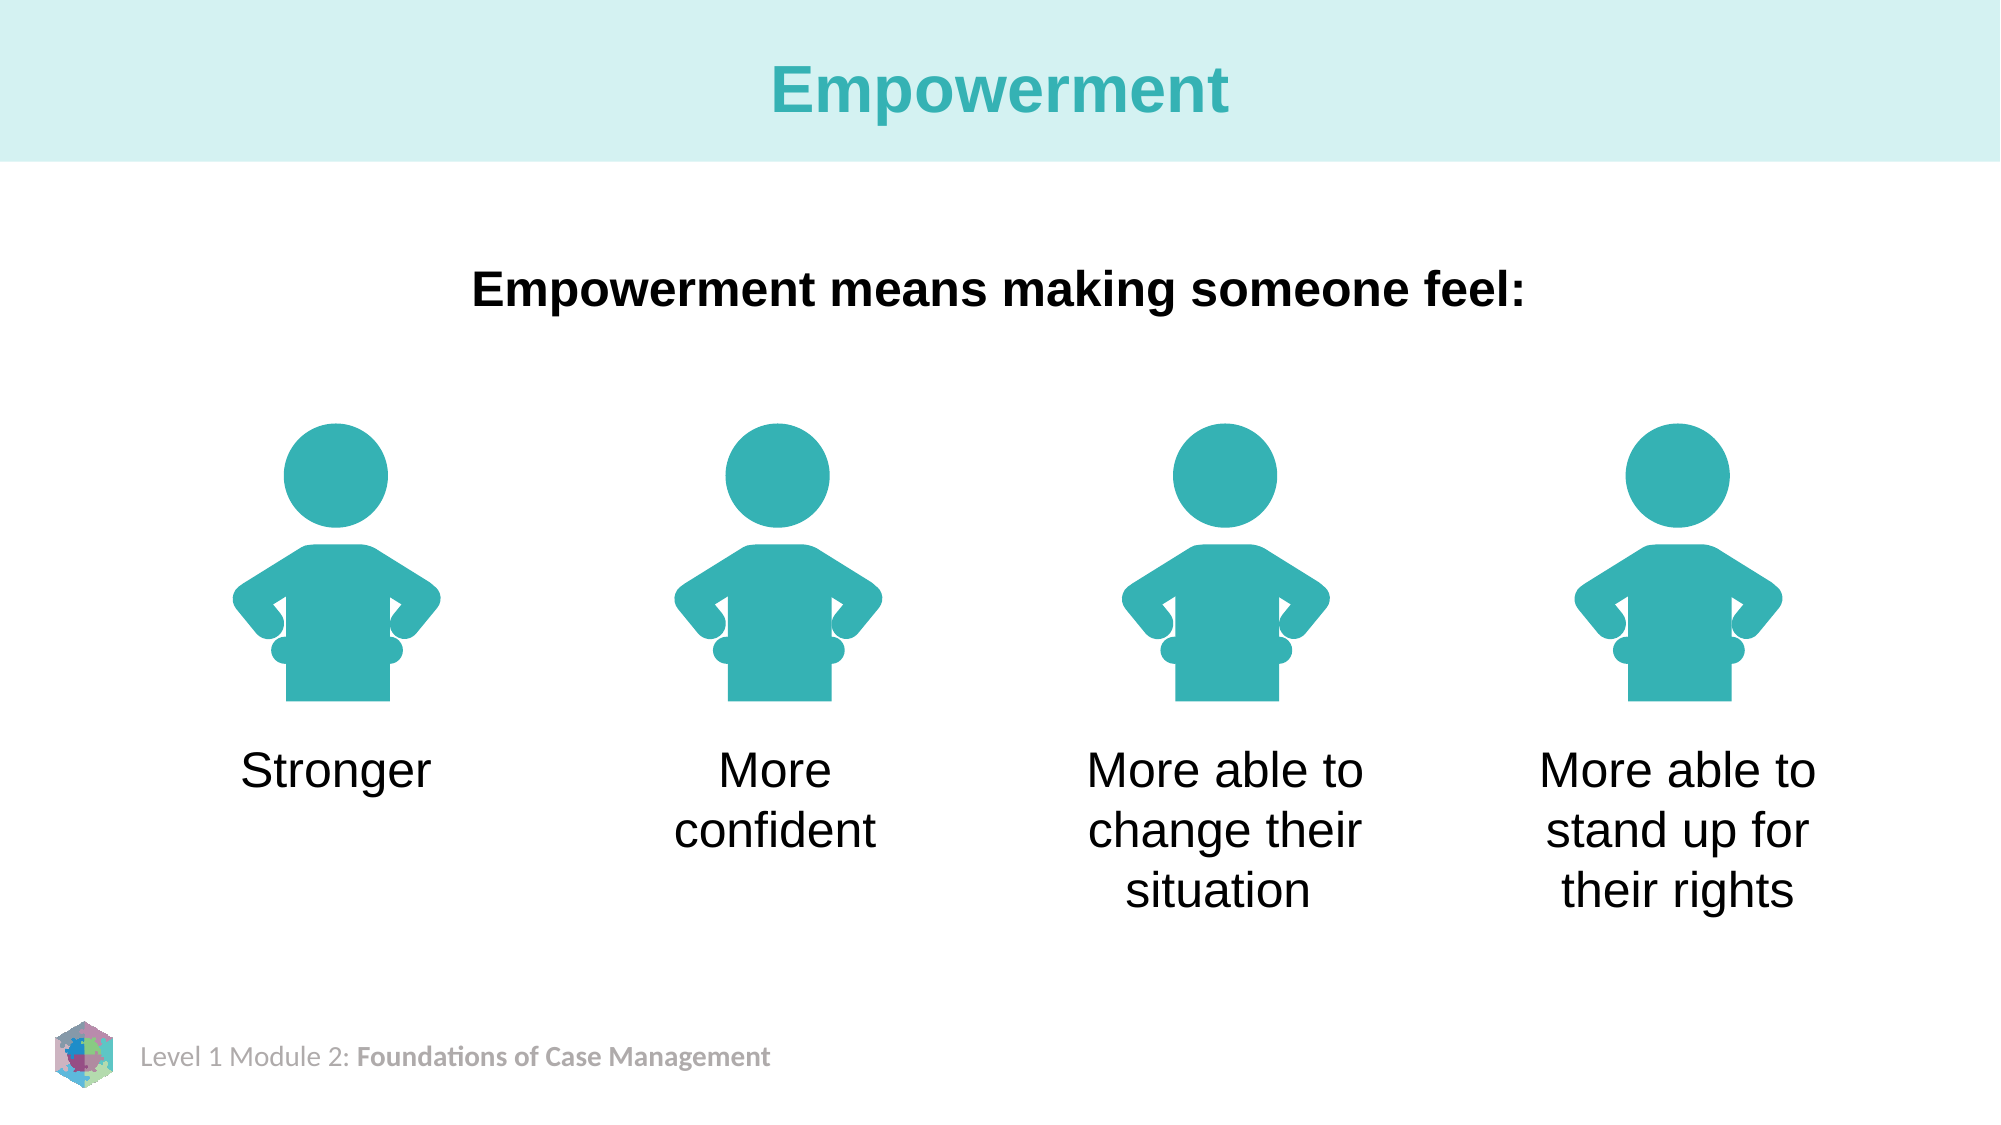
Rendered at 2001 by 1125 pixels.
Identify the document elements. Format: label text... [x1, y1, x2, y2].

text_box Empowerment means making someone feel: [212, 248, 1786, 324]
text_box More able to stand up for their rights [1485, 730, 1870, 926]
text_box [229, 423, 443, 702]
text_box More able to change their situation [1033, 730, 1418, 926]
text_box More confident [643, 730, 907, 866]
text_box Stronger [144, 730, 529, 806]
picture [55, 1021, 113, 1088]
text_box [671, 423, 885, 702]
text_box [1119, 423, 1332, 702]
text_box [1571, 423, 1785, 702]
title Empowerment [137, 19, 1863, 163]
